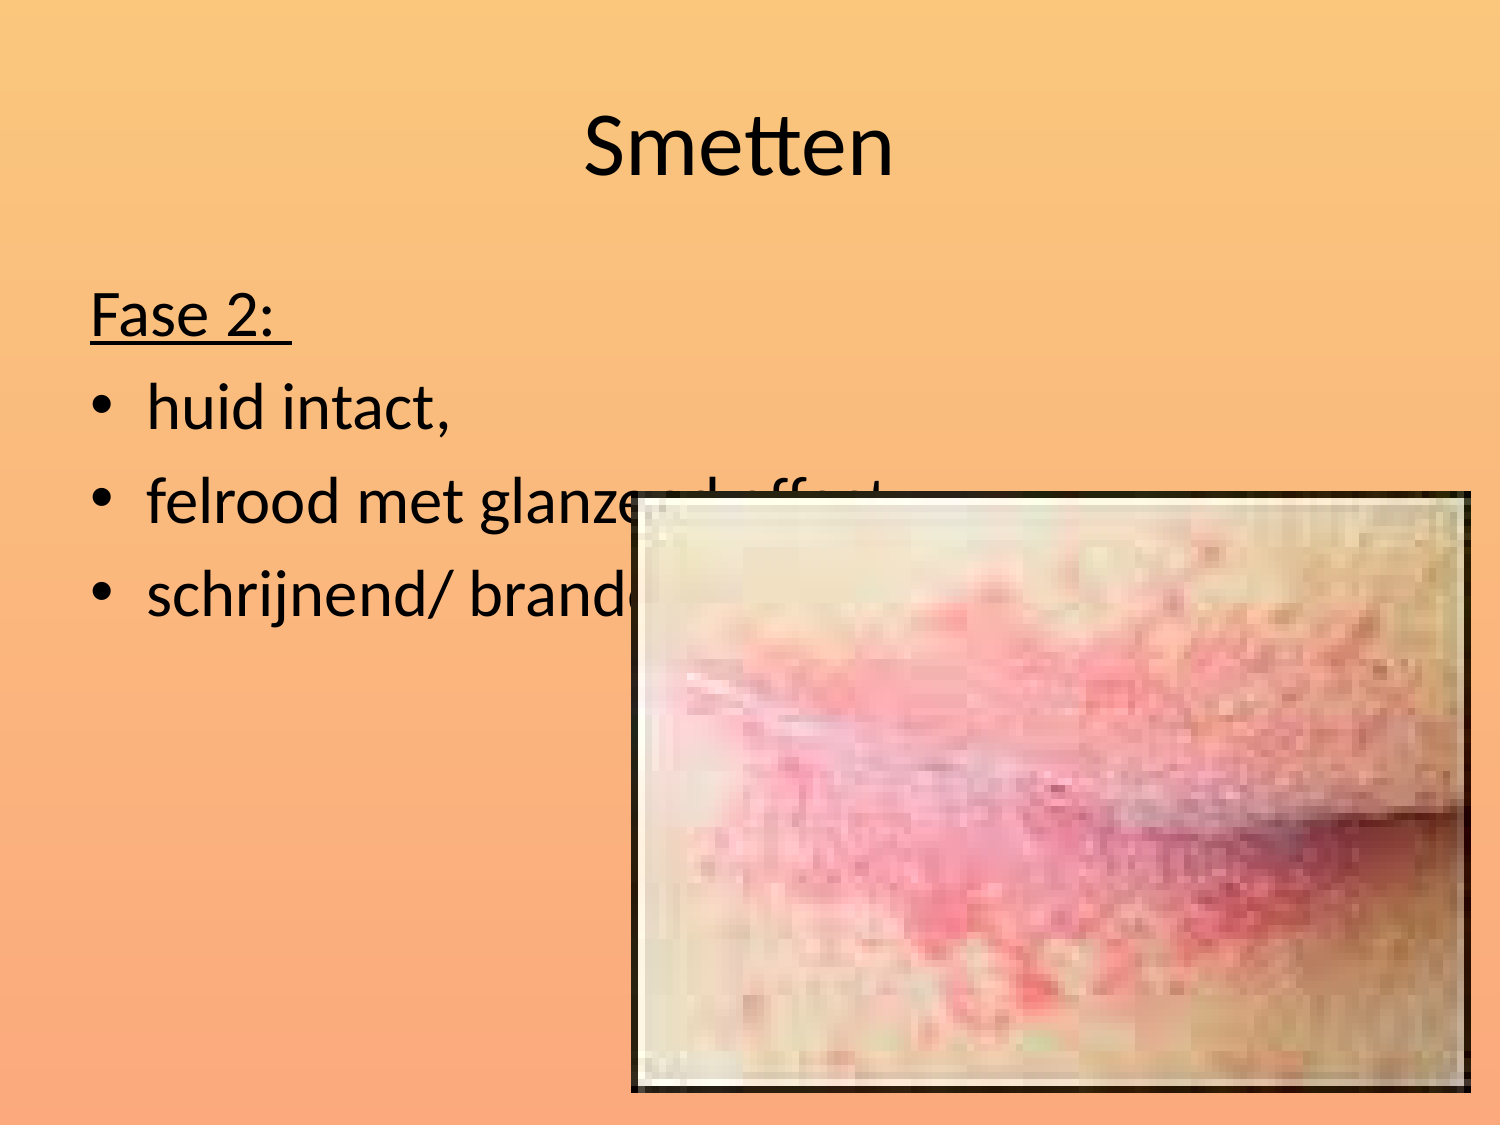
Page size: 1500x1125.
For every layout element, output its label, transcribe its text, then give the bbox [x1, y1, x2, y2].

picture [631, 491, 1471, 1093]
title Smetten [75, 45, 1425, 233]
list Fase 2: huid intact, felrood met glanzend effect, schrijnend/ branderig. [75, 262, 1425, 1005]
